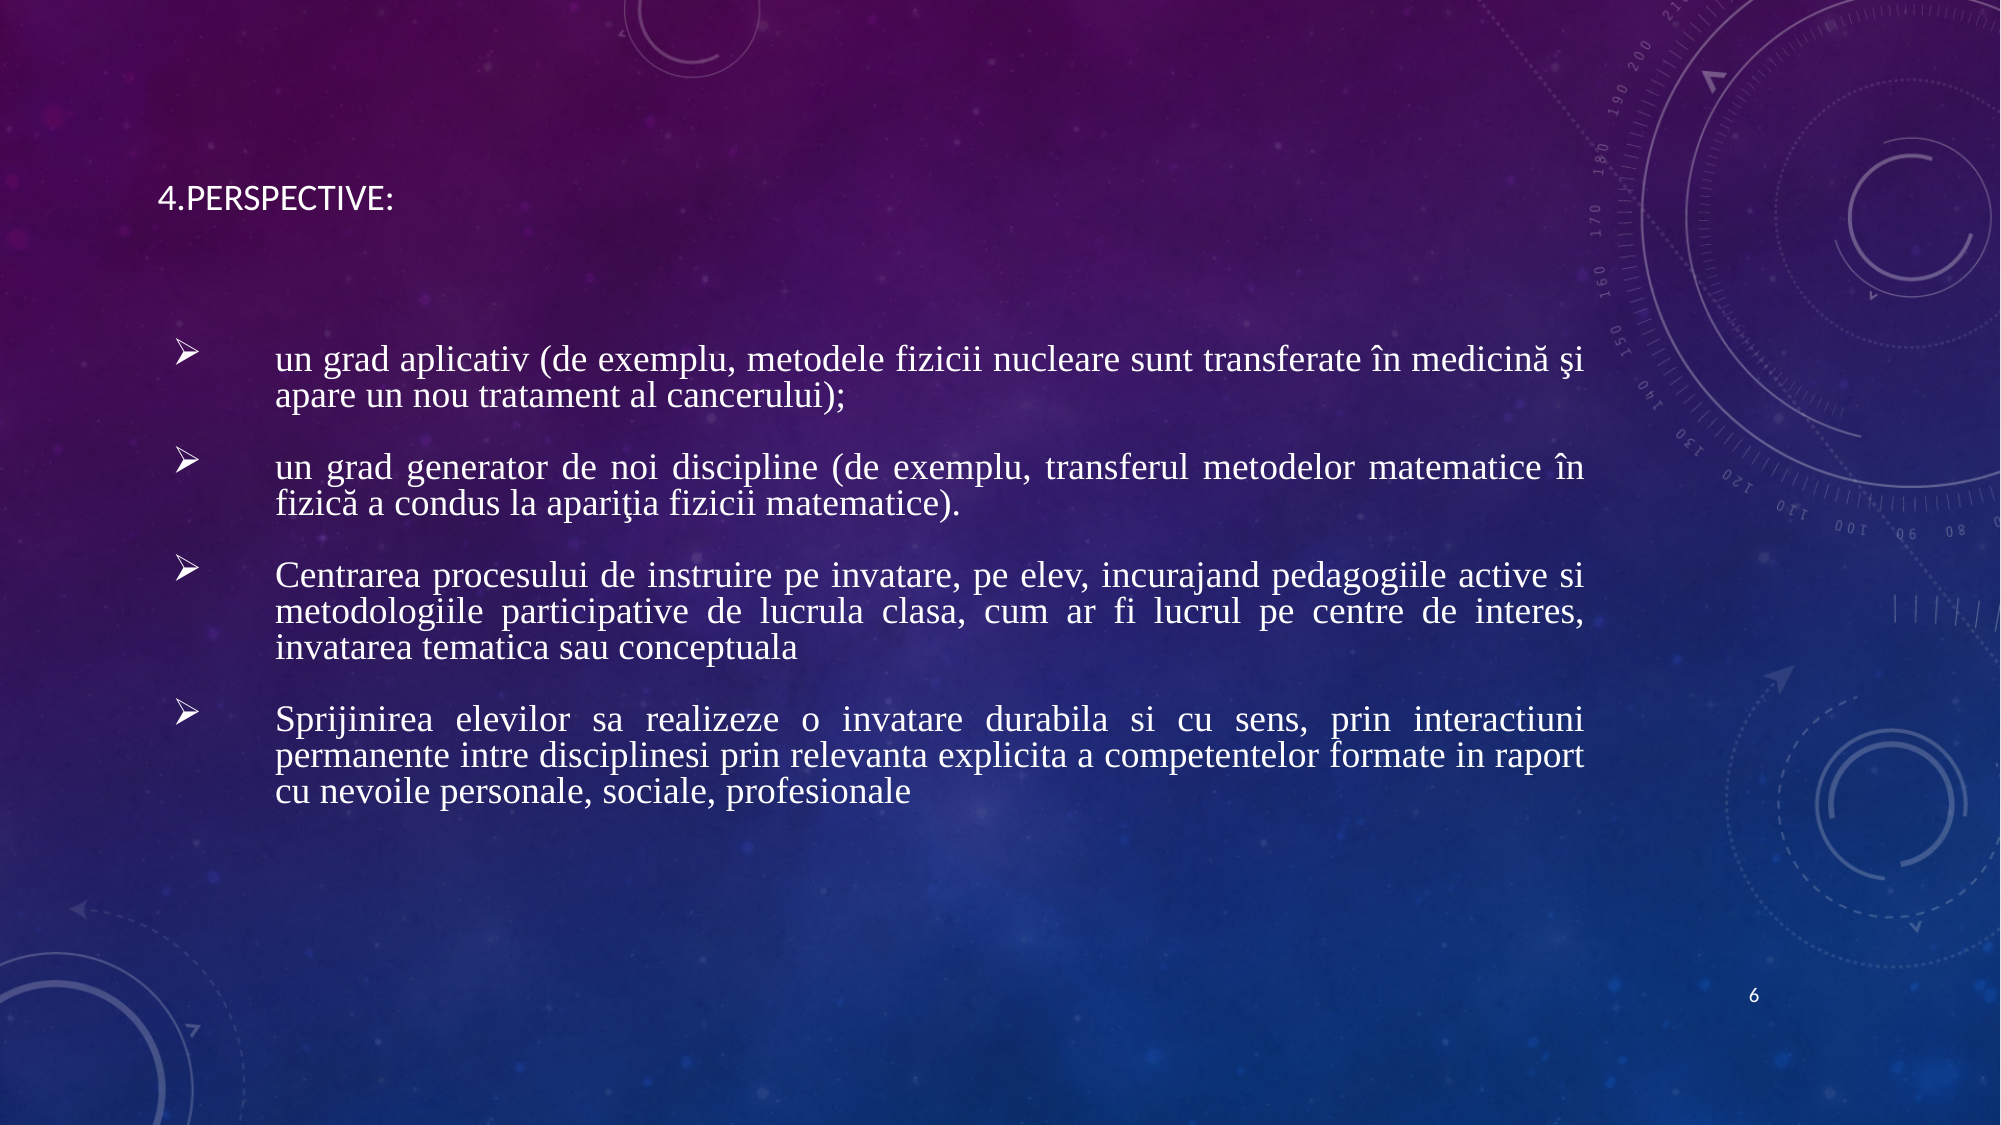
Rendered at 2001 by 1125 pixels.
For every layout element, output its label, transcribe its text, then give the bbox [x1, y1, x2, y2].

picture [0, 0, 2001, 1125]
slide_number 6 [1684, 963, 1775, 1025]
text_box un grad aplicativ (de exemplu, metodele fizicii nucleare sunt transferate în medicină şi apare un nou tratament al cancerului); un grad generator de noi discipline (de exemplu, transferul metodelor matematice în fizică a condus la apariţia fizicii matematice). Centrarea procesului de instruire pe invatare, pe elev, incurajand pedagogiile active si metodologiile participative de lucrula clasa, cum ar fi lucrul pe centre de interes, invatarea tematica sau conceptuala Sprijinirea elevilor sa realizeze o invatare durabila si cu sens, prin interactiuni permanente intre disciplinesi prin relevanta explicita a competentelor formate in raport cu nevoile personale, sociale, profesionale [157, 335, 1602, 854]
text_box 4.PERSPECTIVE: [142, 164, 1221, 270]
